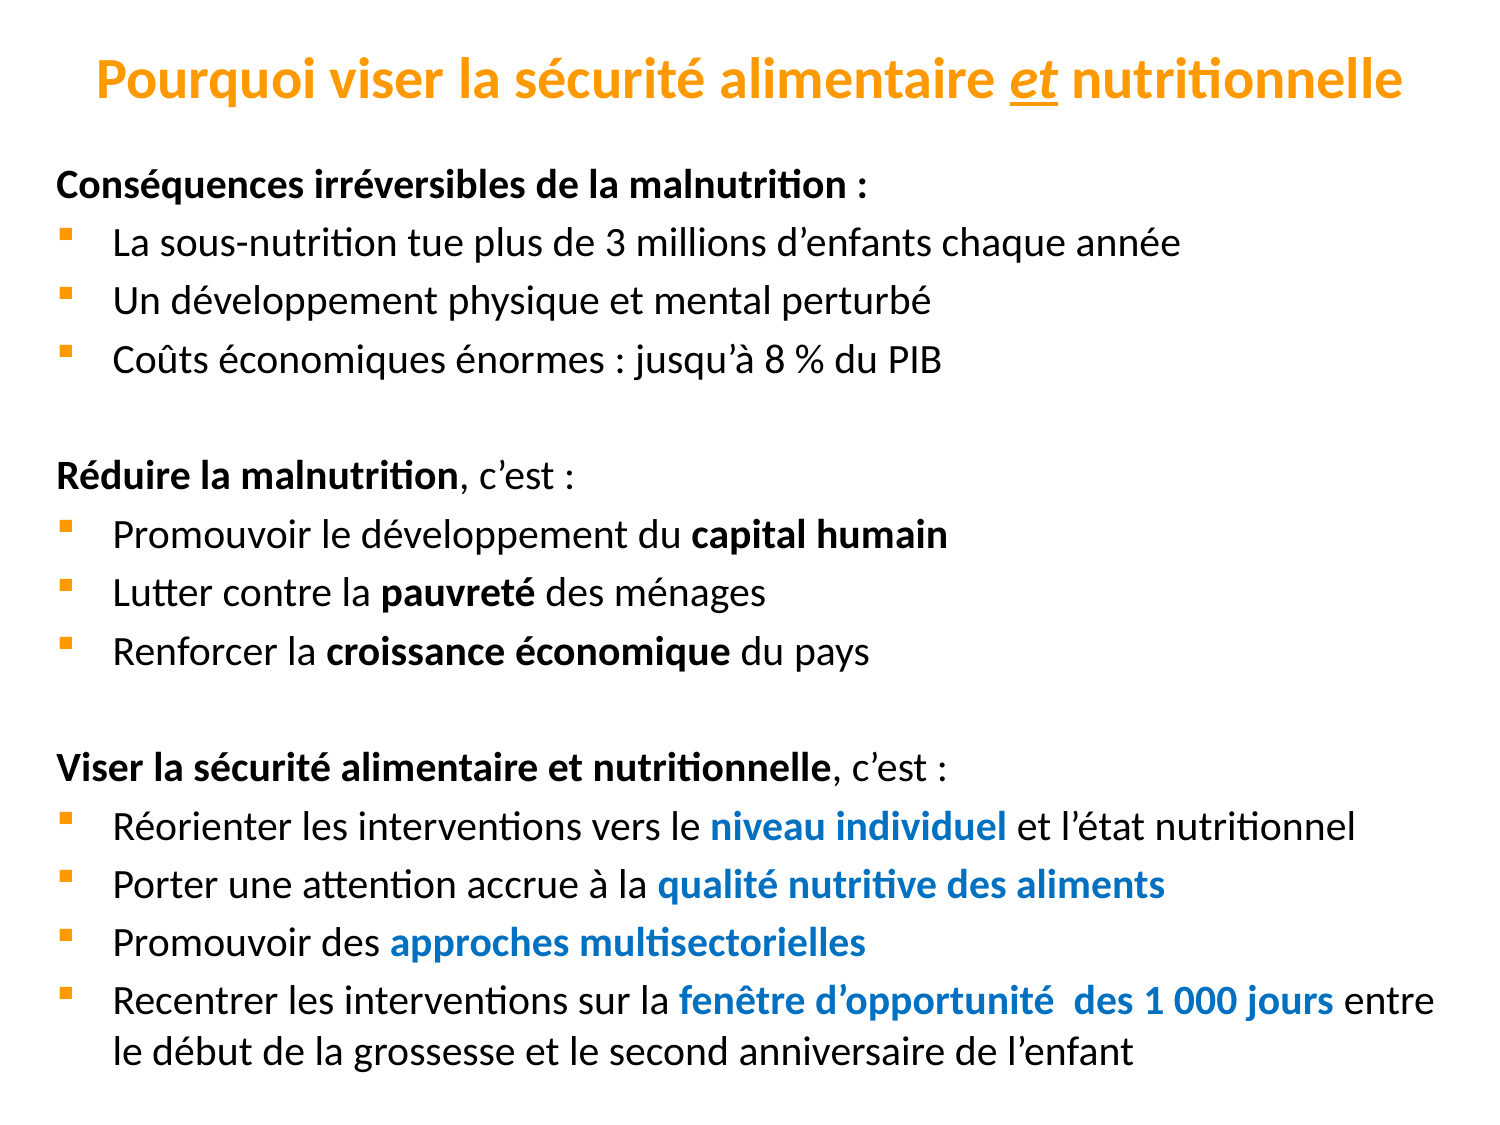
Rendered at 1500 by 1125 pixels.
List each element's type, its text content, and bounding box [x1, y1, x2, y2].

list Conséquences irréversibles de la malnutrition : La sous-nutrition tue plus de 3 millions d’enfants chaque année Un développement physique et mental perturbé Coûts économiques énormes : jusqu’à 8 % du PIB Réduire la malnutrition, c’est : Promouvoir le développement du capital humain Lutter contre la pauvreté des ménages Renforcer la croissance économique du pays Viser la sécurité alimentaire et nutritionnelle, c’est : Réorienter les interventions vers le niveau individuel et l’état nutritionnel Porter une attention accrue à la qualité nutritive des aliments Promouvoir des approches multisectorielles Recentrer les interventions sur la fenêtre d’opportunité des 1 000 jours entre le début de la grossesse et le second anniversaire de l’enfant [40, 148, 1471, 1083]
title Pourquoi viser la sécurité alimentaire et nutritionnelle [0, 1, 1500, 150]
